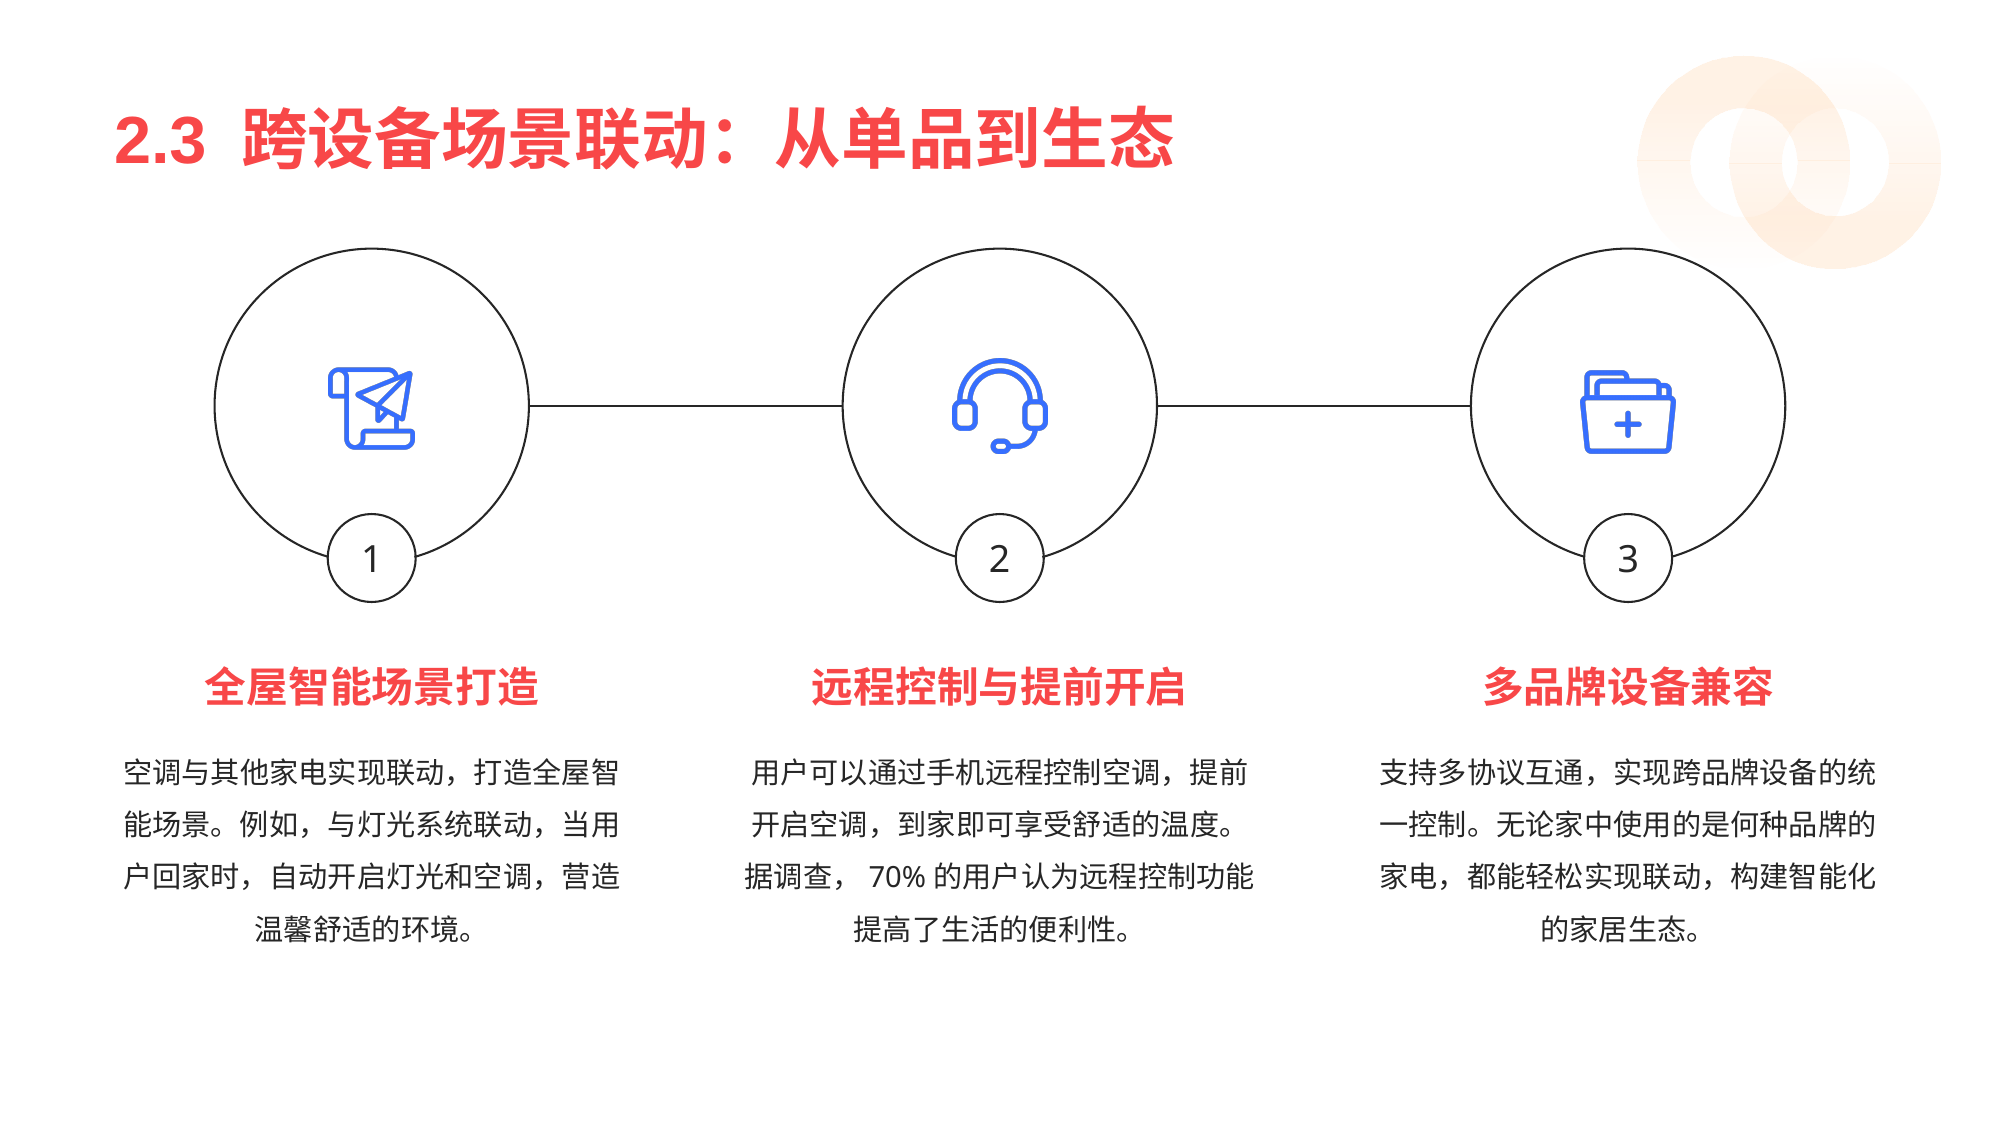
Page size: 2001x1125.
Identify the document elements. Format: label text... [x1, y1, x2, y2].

text_box [213, 247, 530, 558]
text_box 全屋智能场景打造 [114, 644, 630, 712]
text_box [841, 247, 1159, 558]
text_box 远程控制与提前开启 [759, 644, 1240, 712]
text_box 3 [1583, 512, 1674, 604]
text_box [1469, 247, 1787, 558]
text_box 支持多协议互通，实现跨品牌设备的统一控制。无论家中使用的是何种品牌的家电，都能轻松实现联动，构建智能化的家居生态。 [1370, 736, 1886, 1057]
text_box 多品牌设备兼容 [1370, 644, 1887, 712]
title 2.3 跨设备场景联动：从单品到生态 [114, 59, 1886, 178]
text_box 2 [954, 512, 1045, 604]
picture [328, 364, 415, 452]
picture [952, 358, 1048, 454]
text_box 1 [326, 512, 417, 604]
text_box 空调与其他家电实现联动，打造全屋智能场景。例如，与灯光系统联动，当用户回家时，自动开启灯光和空调，营造温馨舒适的环境。 [114, 736, 630, 1057]
picture [1580, 364, 1676, 460]
text_box 用户可以通过手机远程控制空调，提前开启空调，到家即可享受舒适的温度。据调查，70%的用户认为远程控制功能提高了生活的便利性。 [742, 736, 1258, 1057]
